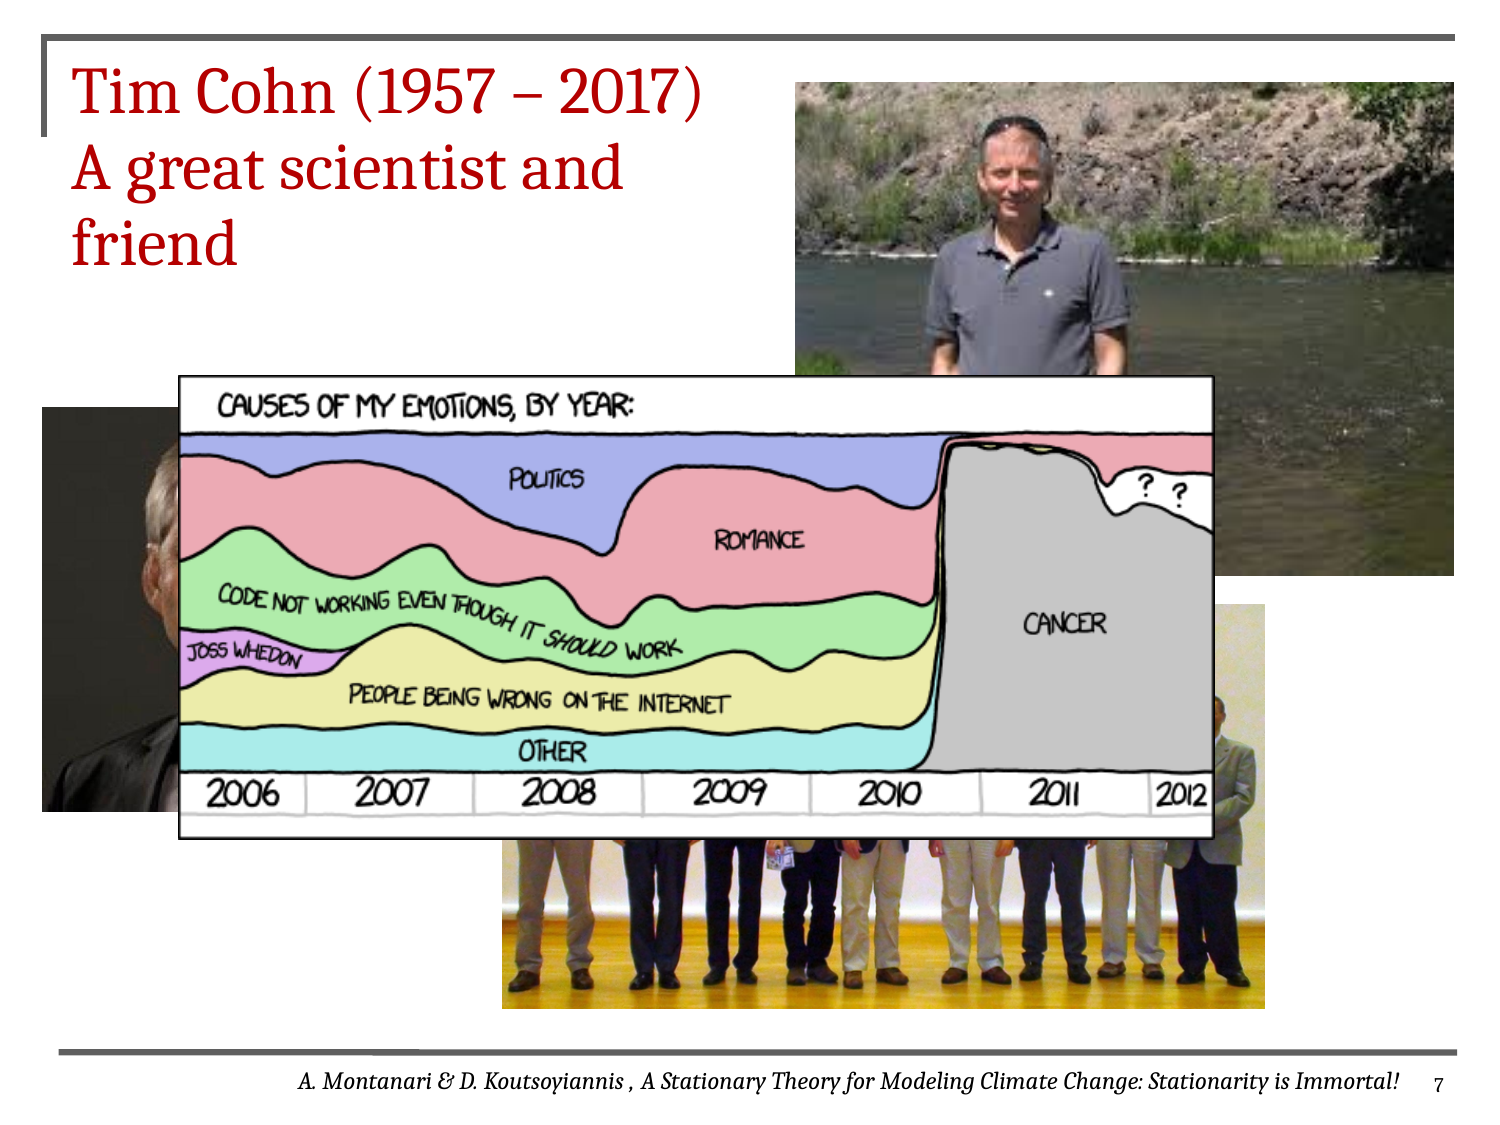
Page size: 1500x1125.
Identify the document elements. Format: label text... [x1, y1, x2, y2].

slide_number 7 [1385, 1064, 1459, 1105]
title Tim Cohn (1957 – 2017) A great scientist and friend [56, 45, 1455, 233]
picture [42, 82, 1455, 1009]
footer A. Montanari & D. Koutsoyiannis , A Stationary Theory for Modeling Climate Change: Stationarity is Immortal! [154, 1047, 1416, 1103]
